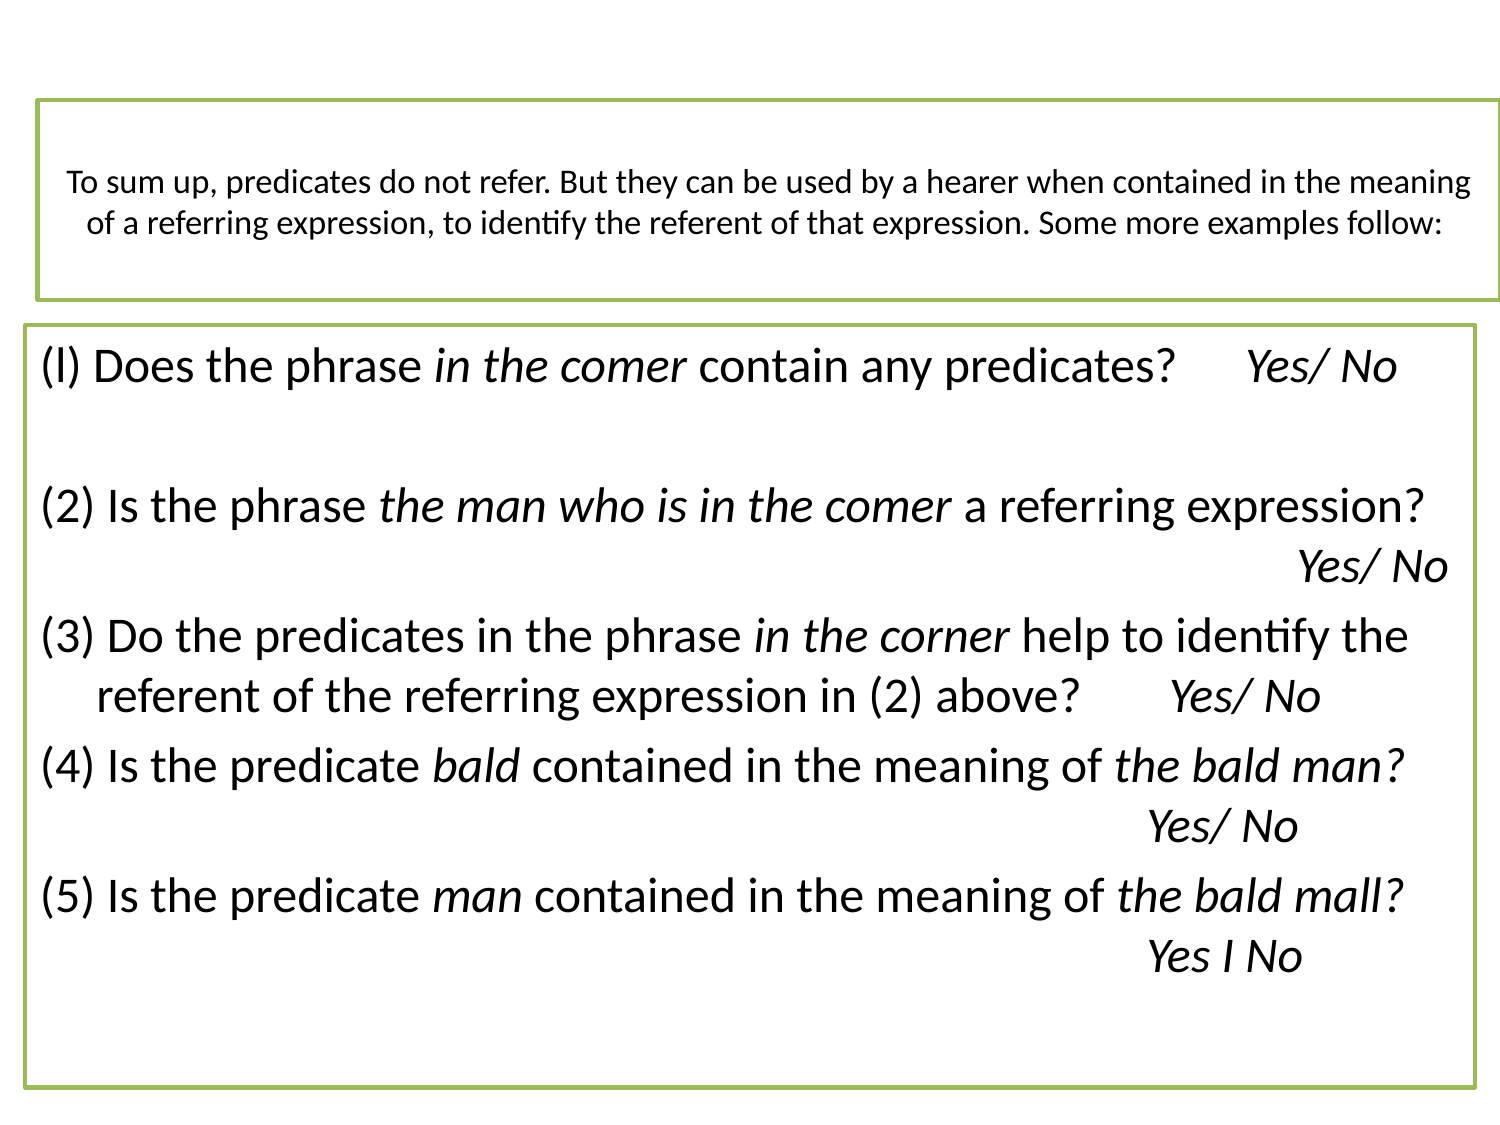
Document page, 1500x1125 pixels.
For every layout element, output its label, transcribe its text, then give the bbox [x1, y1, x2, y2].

title To sum up, predicates do not refer. But they can be used by a hearer when contained in the meaning of a referring expression, to identify the referent of that expression. Some more examples follow: [35, 98, 1500, 302]
list (l) Does the phrase in the comer contain any predicates? Yes/ No (2) Is the phrase the man who is in the comer a referring expression? Yes/ No (3) Do the predicates in the phrase in the corner help to identify the referent of the referring expression in (2) above? Yes/ No (4) Is the predicate bald contained in the meaning of the bald man? Yes/ No (5) Is the predicate man contained in the meaning of the bald mall? Yes I No [23, 323, 1477, 1090]
